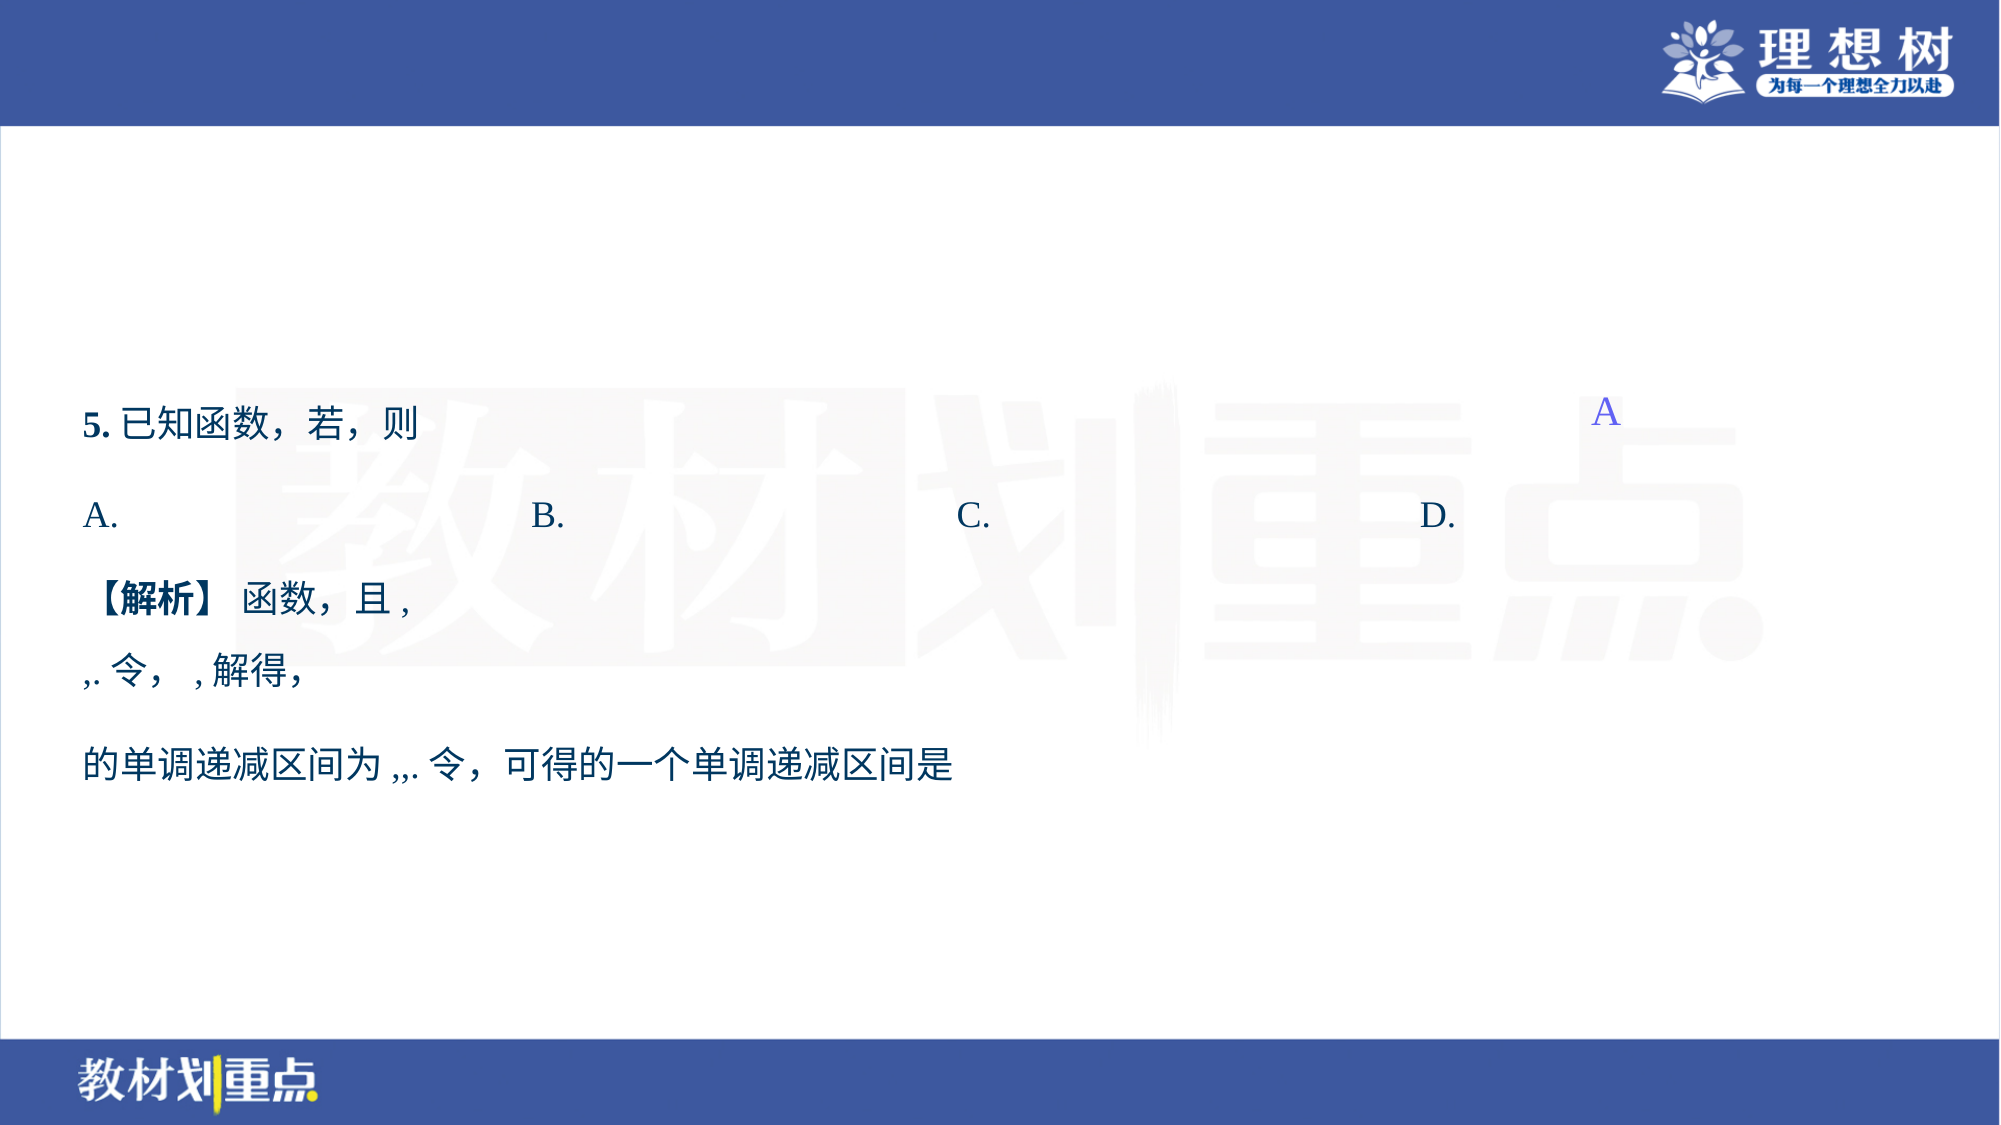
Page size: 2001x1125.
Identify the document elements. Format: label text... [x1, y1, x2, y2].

text_box A [1575, 381, 1637, 431]
picture [0, 0, 2000, 1125]
